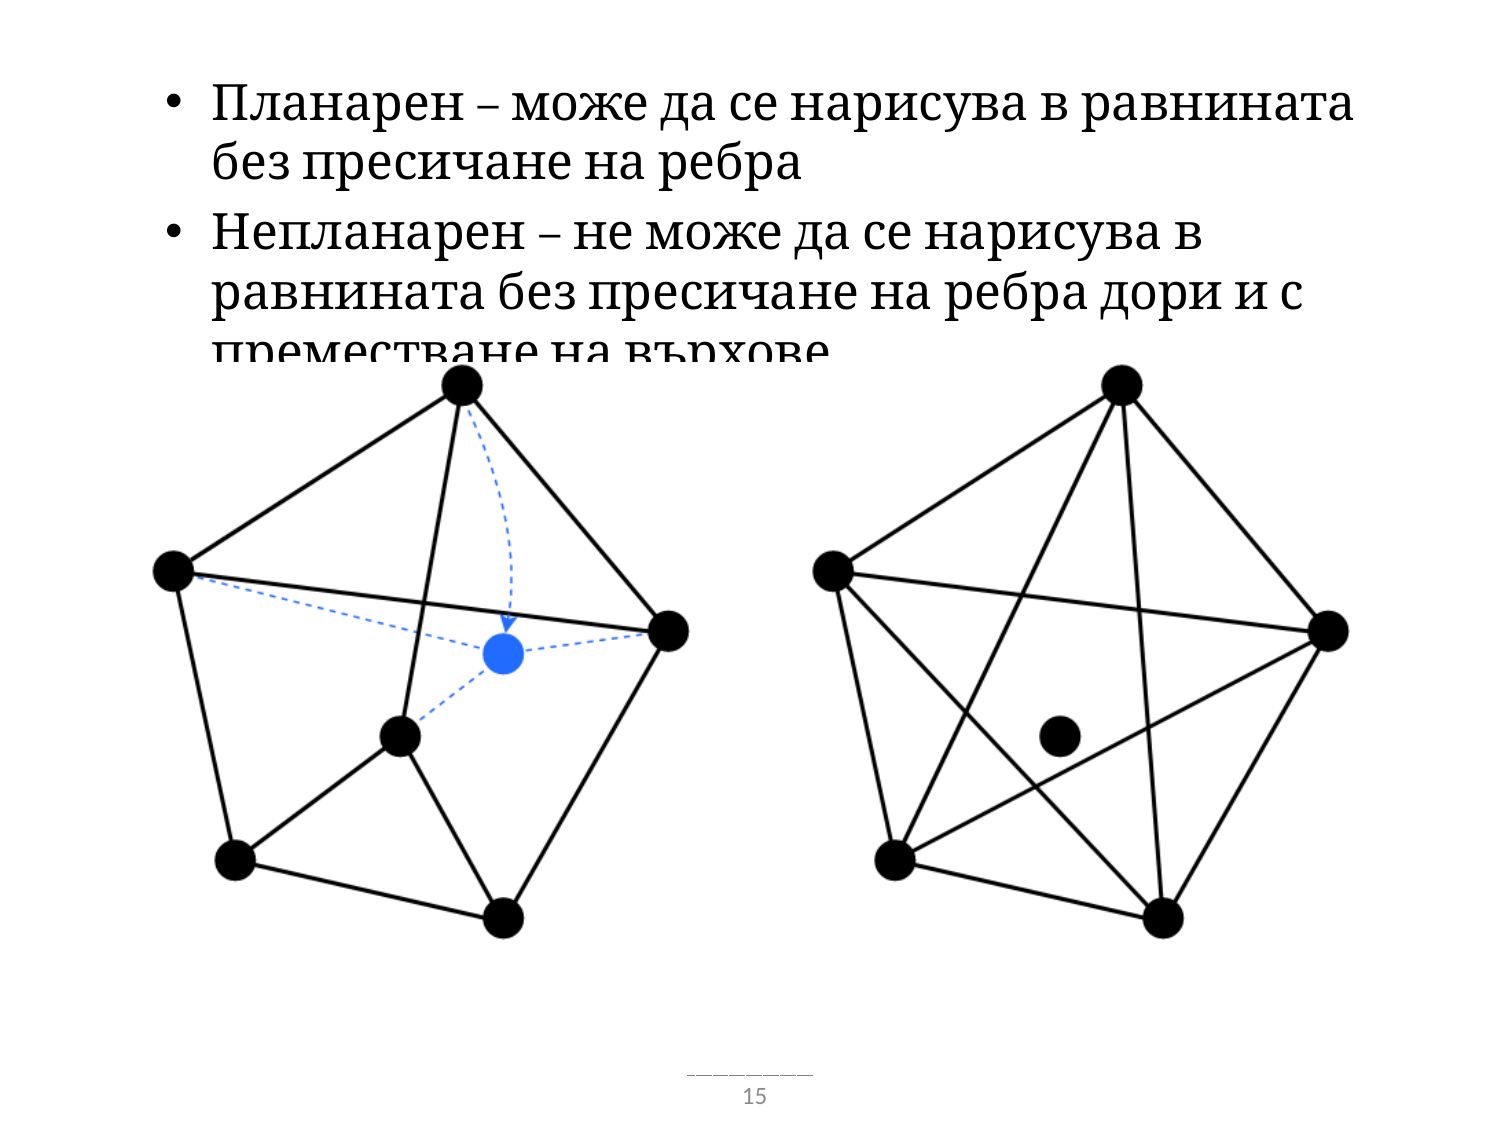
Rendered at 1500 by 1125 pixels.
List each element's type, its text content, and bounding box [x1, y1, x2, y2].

picture [149, 362, 1351, 940]
slide_number 15 [579, 1065, 930, 1125]
list Планарен – може да се нарисува в равнината без пресичане на ребра Непланарен – не може да се нарисува в равнината без пресичане на ребра дори и с преместване на върхове [75, 62, 1450, 1063]
